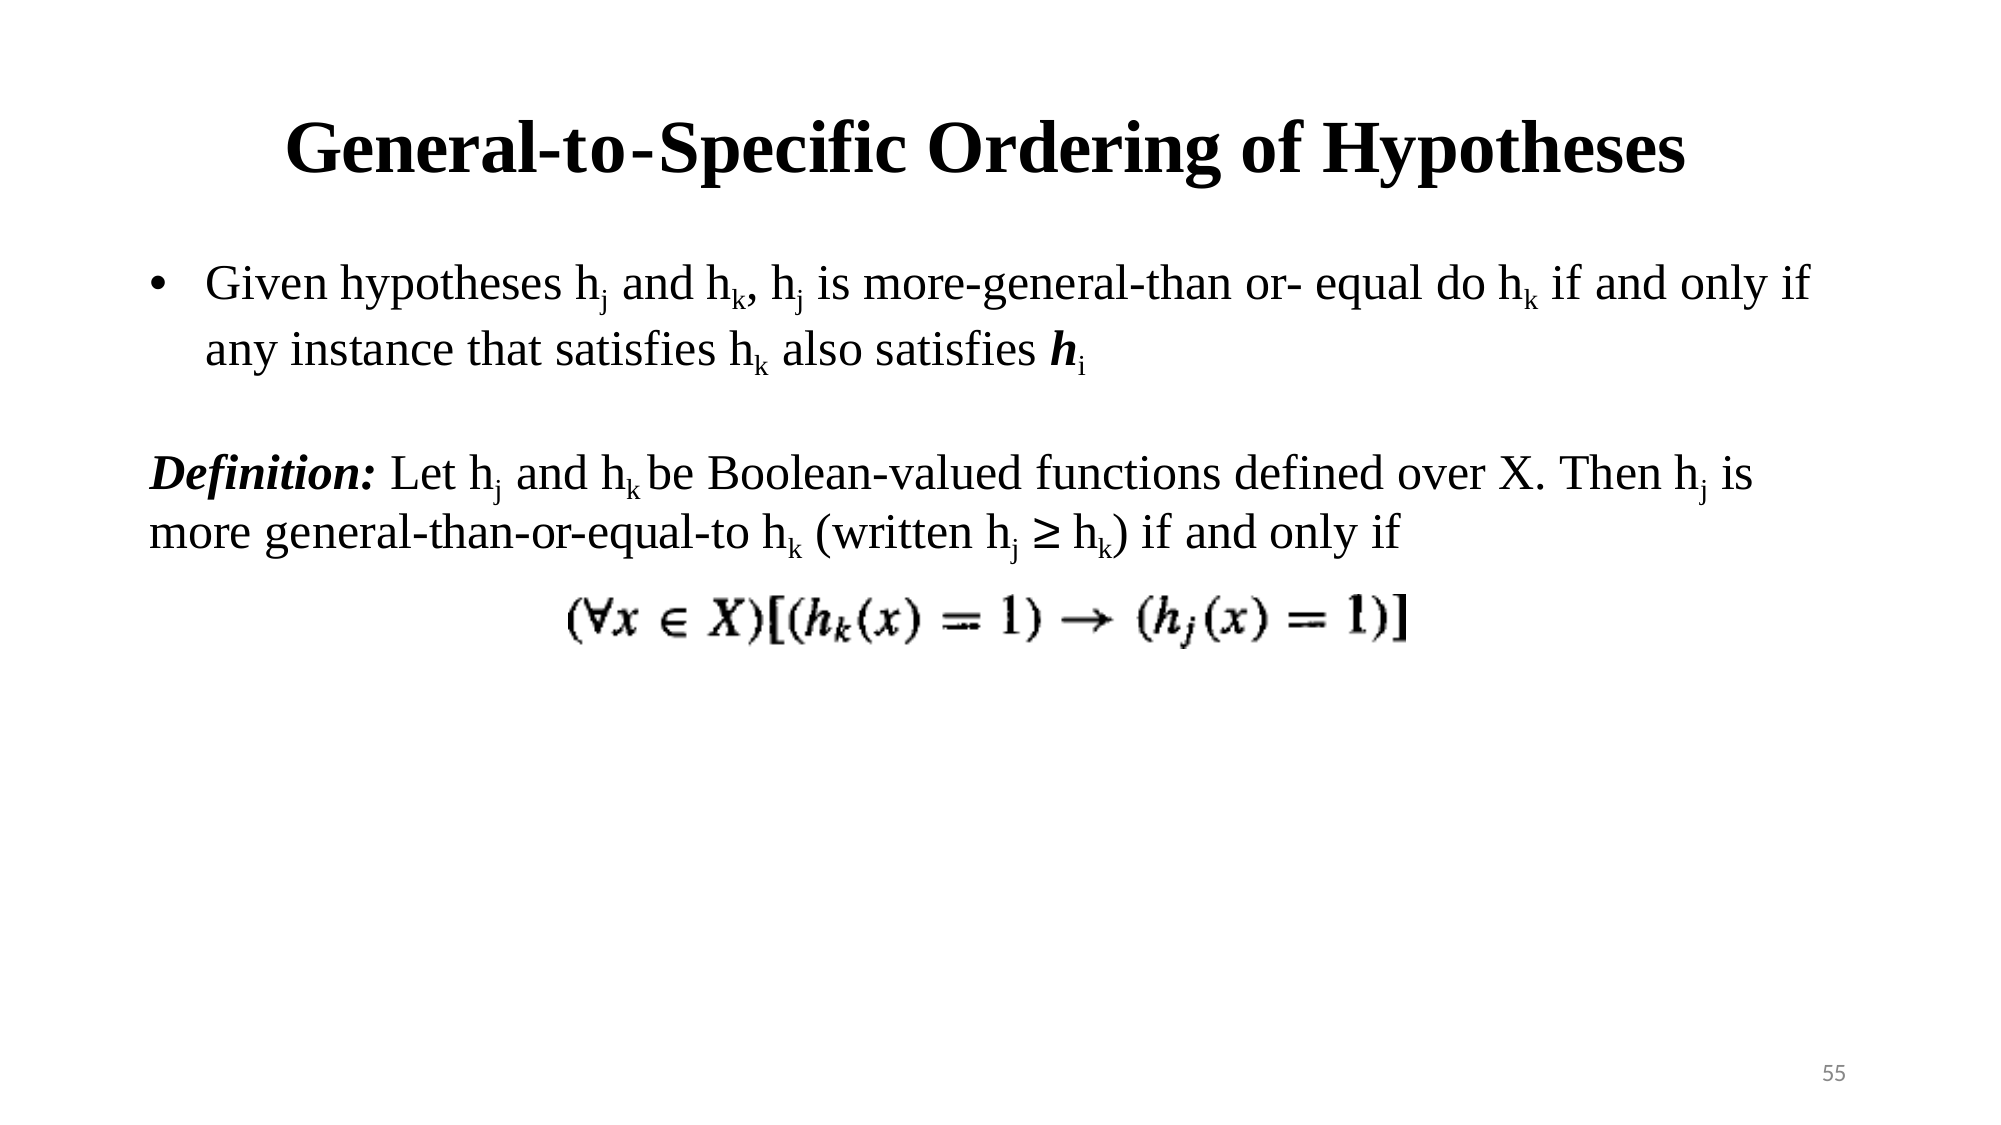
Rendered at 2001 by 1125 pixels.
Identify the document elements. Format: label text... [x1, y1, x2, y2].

text_box Given hypotheses hj and hk, hj is more-general-than or- equal do hk if and only if any instance that satisfies hk also satisfies hi Definition: Let hj and hk be Boolean-valued functions defined over X. Then hj is more general-than-or-equal-to hk (written hj ≥ hk) if and only if [141, 247, 1825, 565]
picture [568, 594, 1406, 650]
title General-to-Specific Ordering of Hypotheses [153, 95, 1847, 286]
slide_number 55 [1815, 1060, 1856, 1125]
